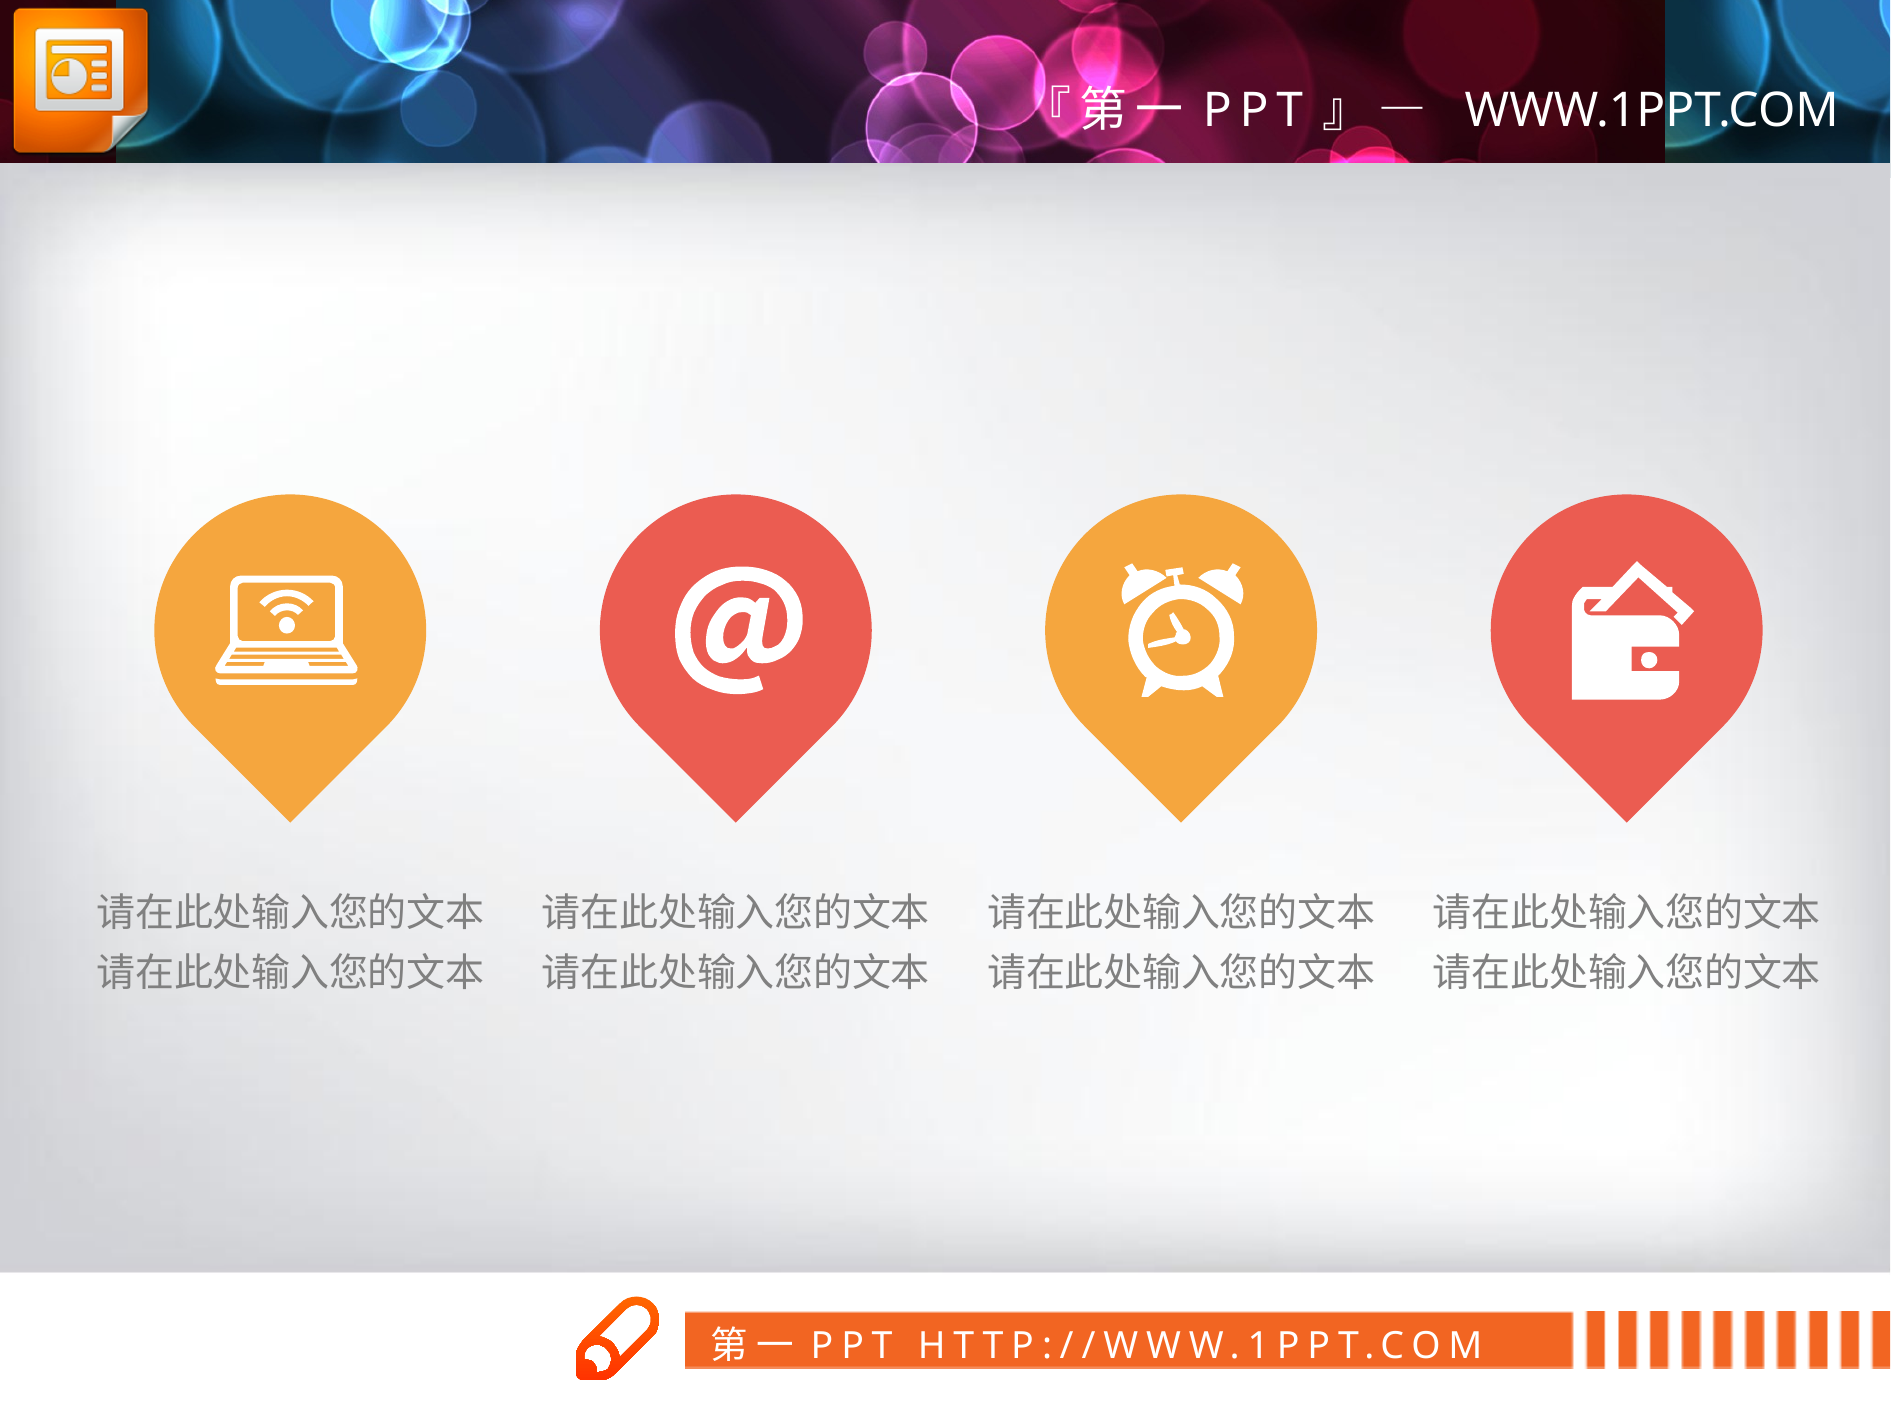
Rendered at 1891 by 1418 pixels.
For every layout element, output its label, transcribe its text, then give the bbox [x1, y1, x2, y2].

text_box 请在此处输入您的文本 请在此处输入您的文本 [70, 866, 510, 1002]
text_box 请在此处输入您的文本 请在此处输入您的文本 [961, 866, 1401, 1002]
text_box [154, 494, 427, 823]
text_box [215, 678, 358, 685]
text_box [1490, 494, 1763, 823]
text_box 请在此处输入您的文本 请在此处输入您的文本 [516, 866, 955, 1002]
picture [0, 0, 1891, 1275]
text_box 请在此处输入您的文本 请在此处输入您的文本 [1407, 866, 1846, 1002]
text_box [1571, 561, 1695, 700]
text_box [215, 575, 358, 674]
picture [685, 1311, 1891, 1369]
text_box [675, 566, 803, 695]
text_box [1045, 494, 1318, 823]
text_box [1121, 563, 1235, 697]
text_box [1198, 563, 1244, 605]
text_box [599, 494, 872, 823]
